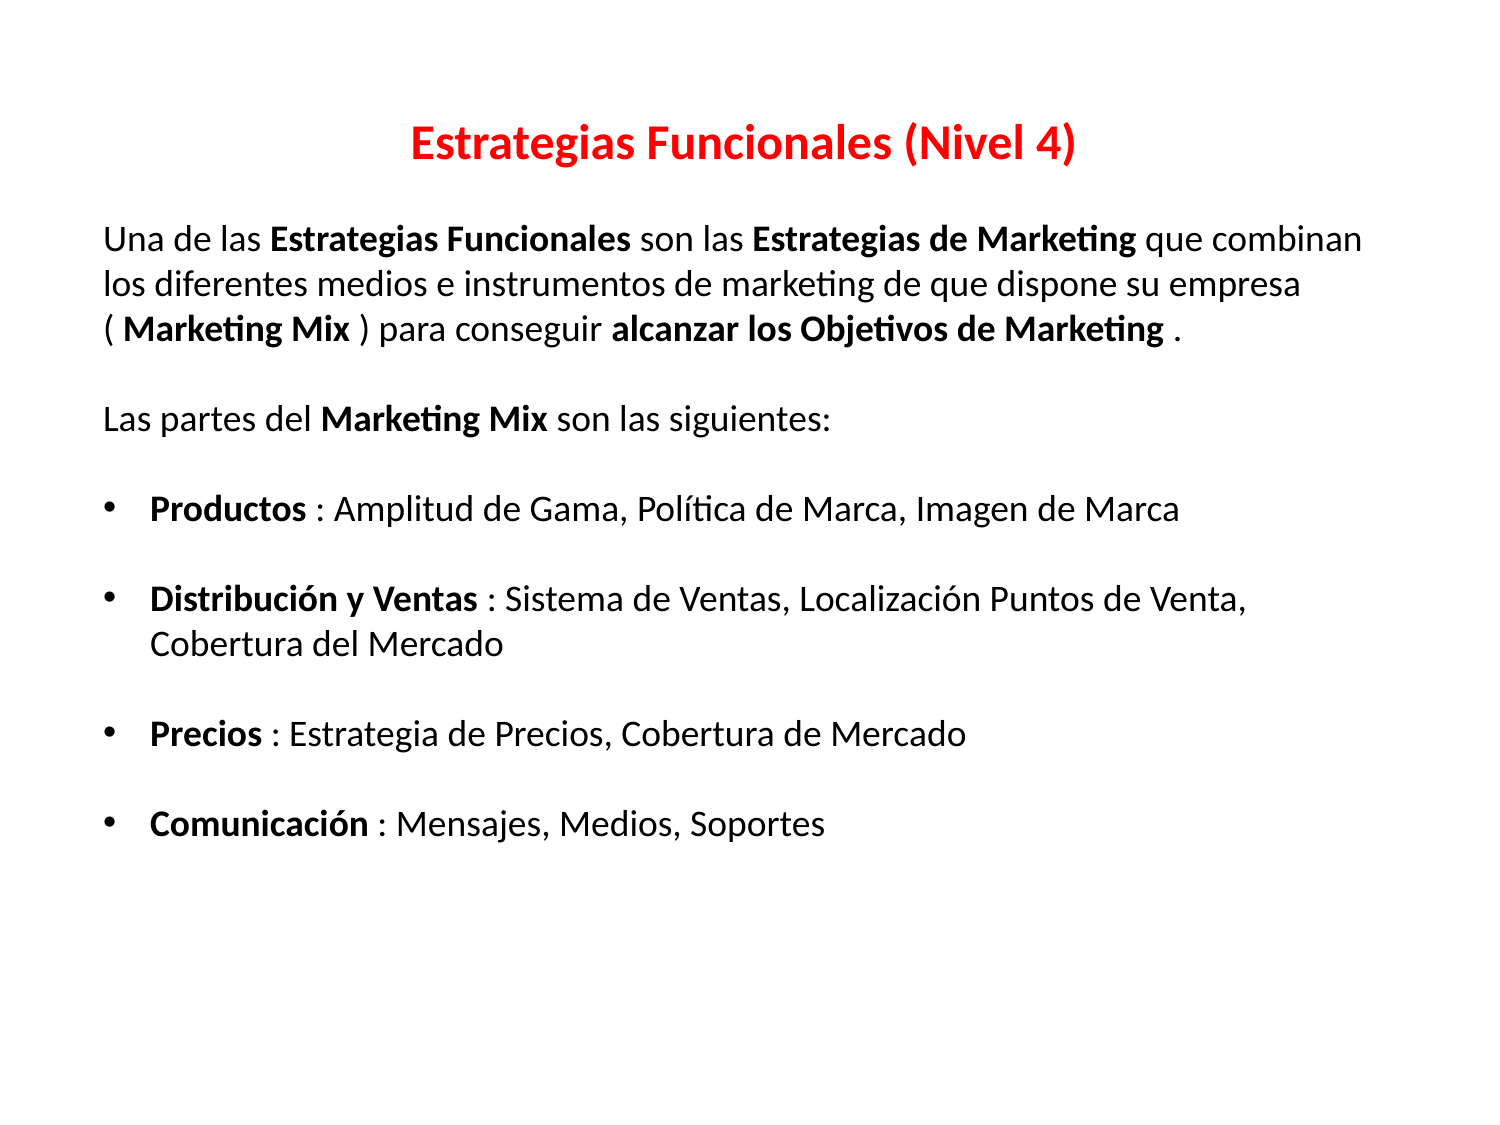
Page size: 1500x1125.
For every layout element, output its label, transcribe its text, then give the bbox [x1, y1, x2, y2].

text_box Estrategias Funcionales (Nivel 4) Una de las Estrategias Funcionales son las Estrategias de Marketing que combinan los diferentes medios e instrumentos de marketing de que dispone su empresa ( Marketing Mix ) para conseguir alcanzar los Objetivos de Marketing . Las partes del Marketing Mix son las siguientes: Productos : Amplitud de Gama, Política de Marca, Imagen de Marca Distribución y Ventas : Sistema de Ventas, Localización Puntos de Venta, Cobertura del Mercado Precios : Estrategia de Precios, Cobertura de Mercado Comunicación : Mensajes, Medios, Soportes [88, 101, 1400, 897]
